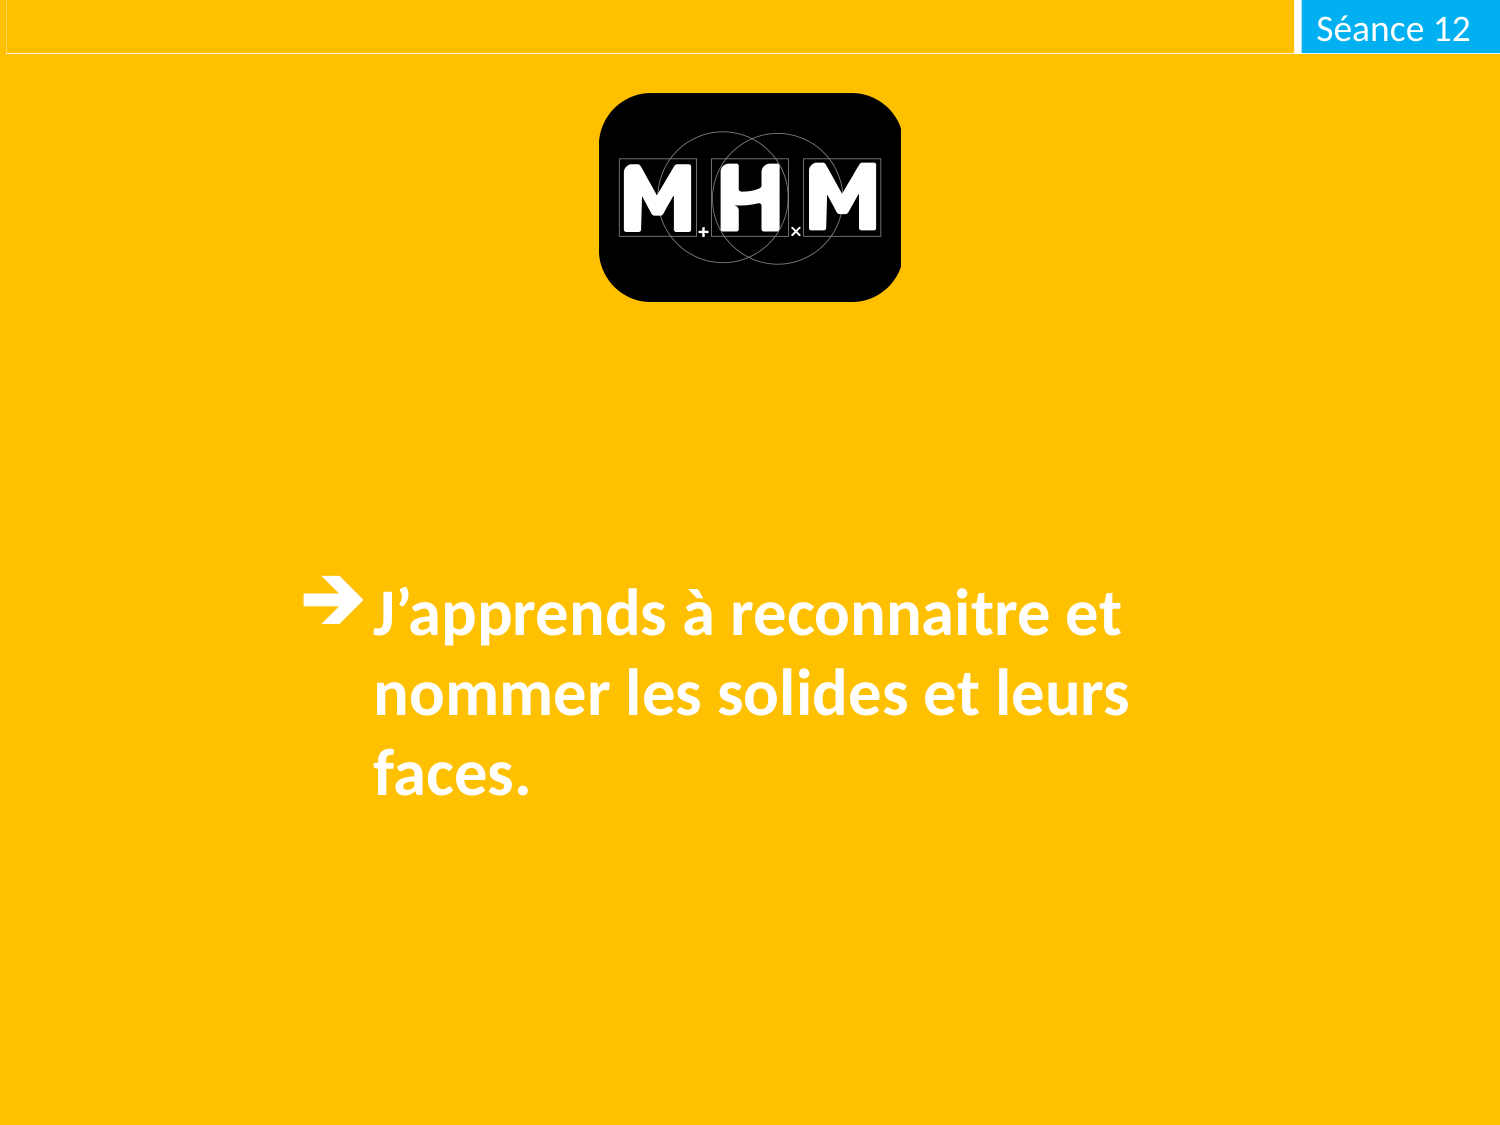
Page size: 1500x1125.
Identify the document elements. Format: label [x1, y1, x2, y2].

text_box [0, 54, 1500, 1125]
